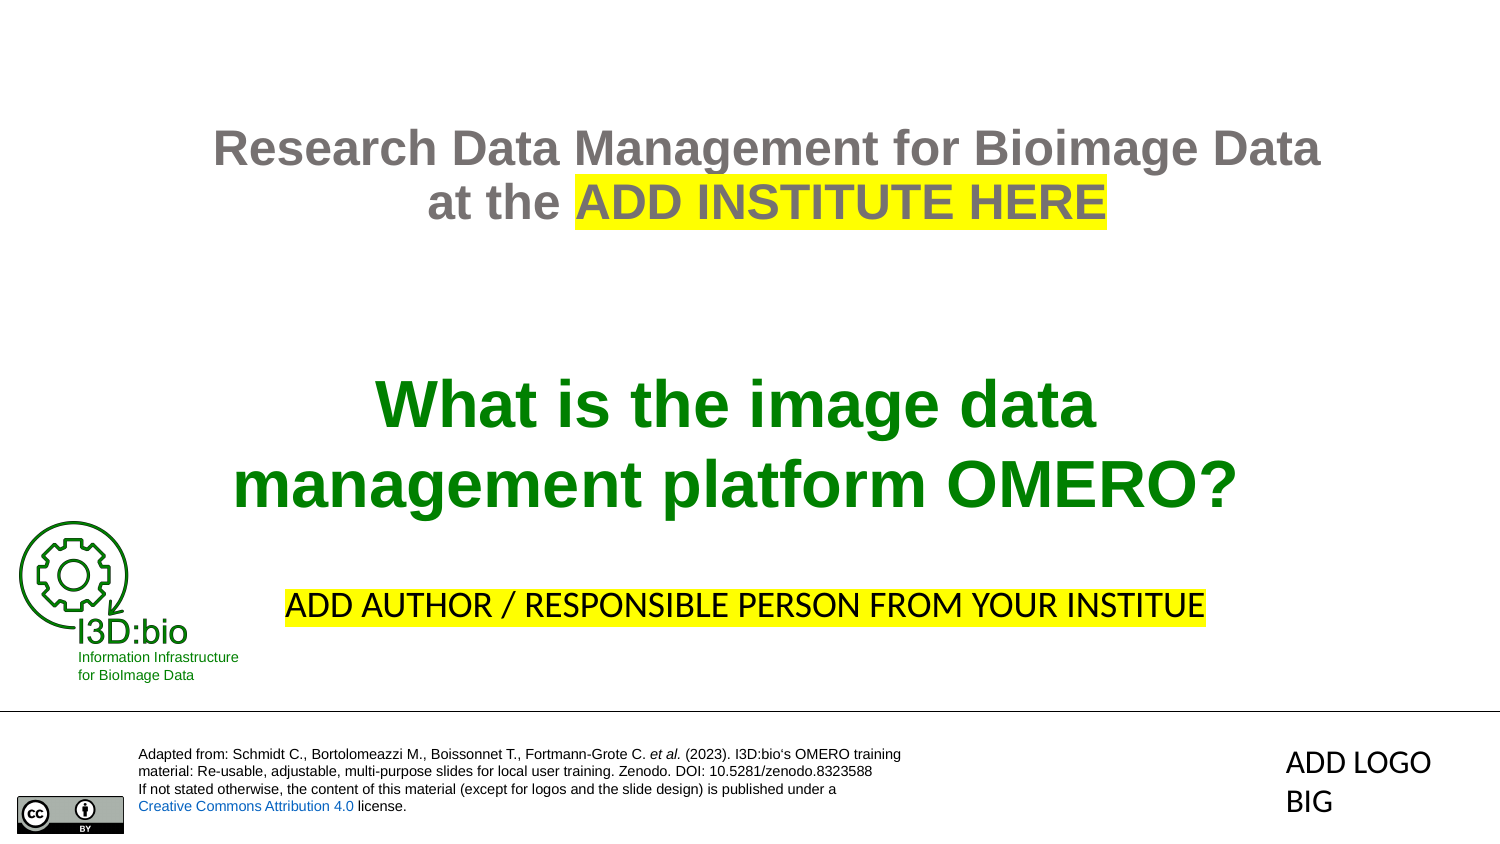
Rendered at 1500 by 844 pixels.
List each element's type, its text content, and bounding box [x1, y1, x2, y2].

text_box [19, 521, 277, 692]
text_box Research Data Management for Bioimage Data at the ADD INSTITUTE HERE [186, 114, 1348, 311]
picture [17, 796, 124, 834]
text_box ADD AUTHOR / RESPONSIBLE PERSON FROM YOUR INSTITUE [277, 572, 1256, 633]
text_box What is the image data management platform OMERO? [186, 353, 1286, 528]
